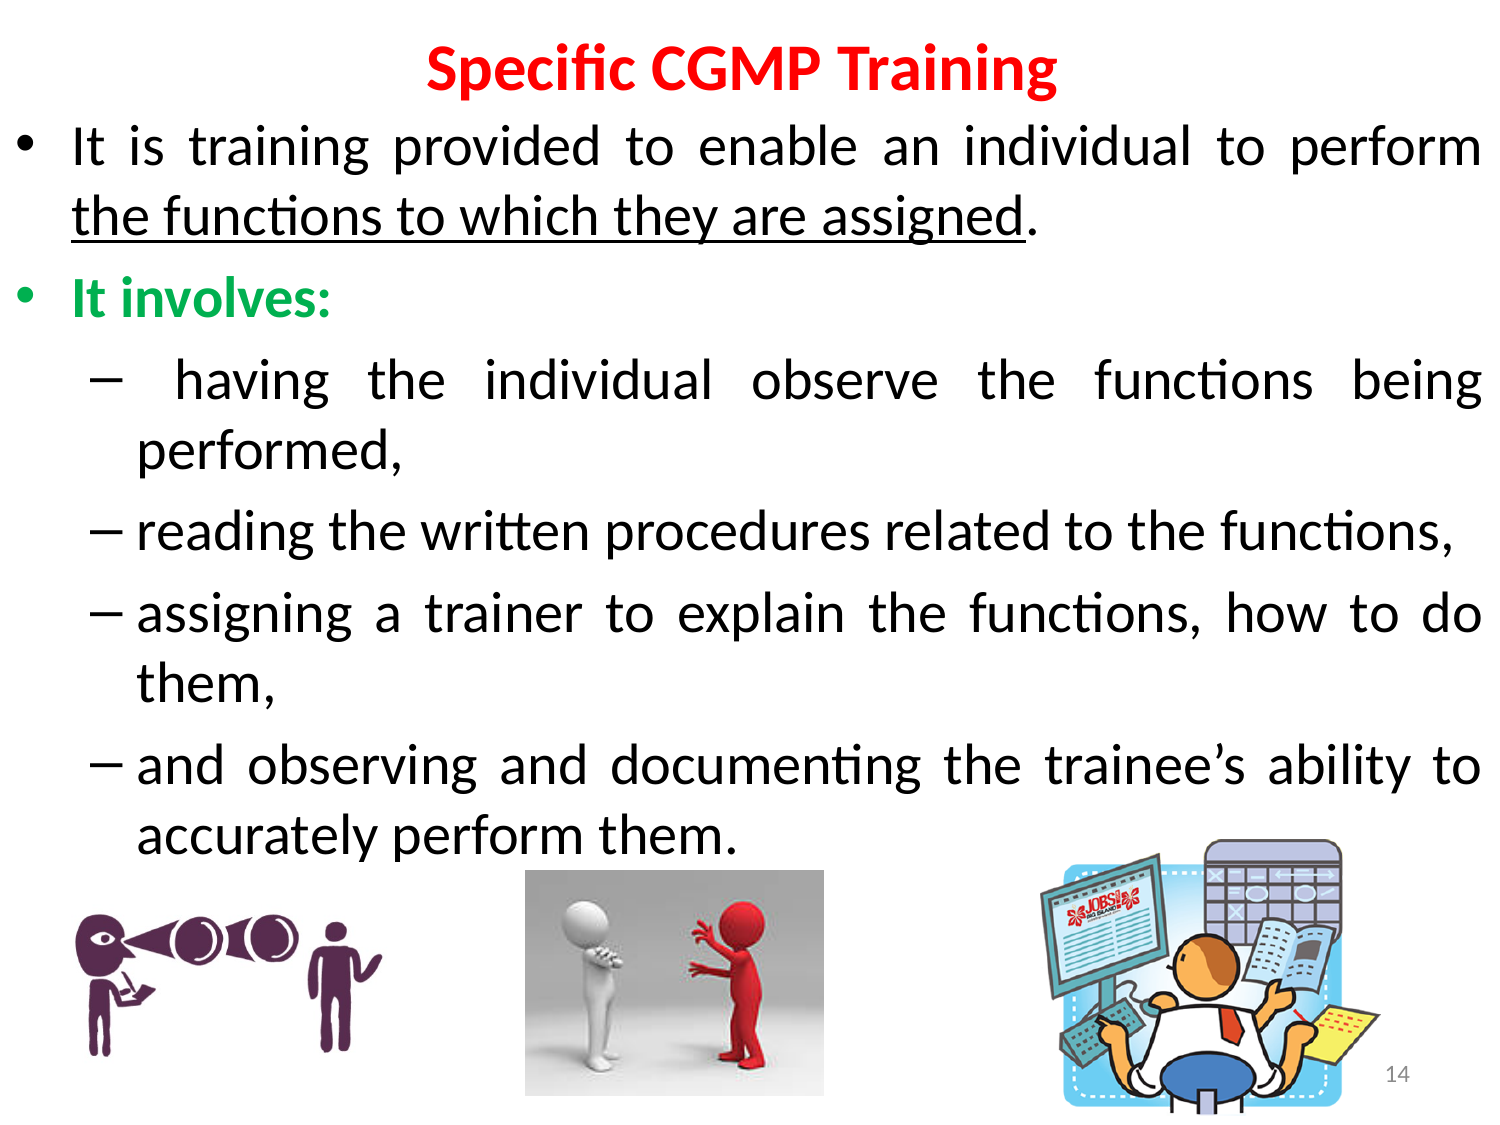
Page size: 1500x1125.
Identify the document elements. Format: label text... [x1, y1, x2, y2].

list It is training provided to enable an individual to perform the functions to which they are assigned. It involves: having the individual observe the functions being performed, reading the written procedures related to the functions, assigning a trainer to explain the functions, how to do them, and observing and documenting the trainee’s ability to accurately perform them. [0, 99, 1499, 1075]
picture [524, 870, 824, 1096]
picture [49, 862, 404, 1095]
slide_number 14 [1385, 1042, 1425, 1103]
title Specific CGMP Training [75, 4, 1425, 123]
picture [1024, 818, 1382, 1125]
